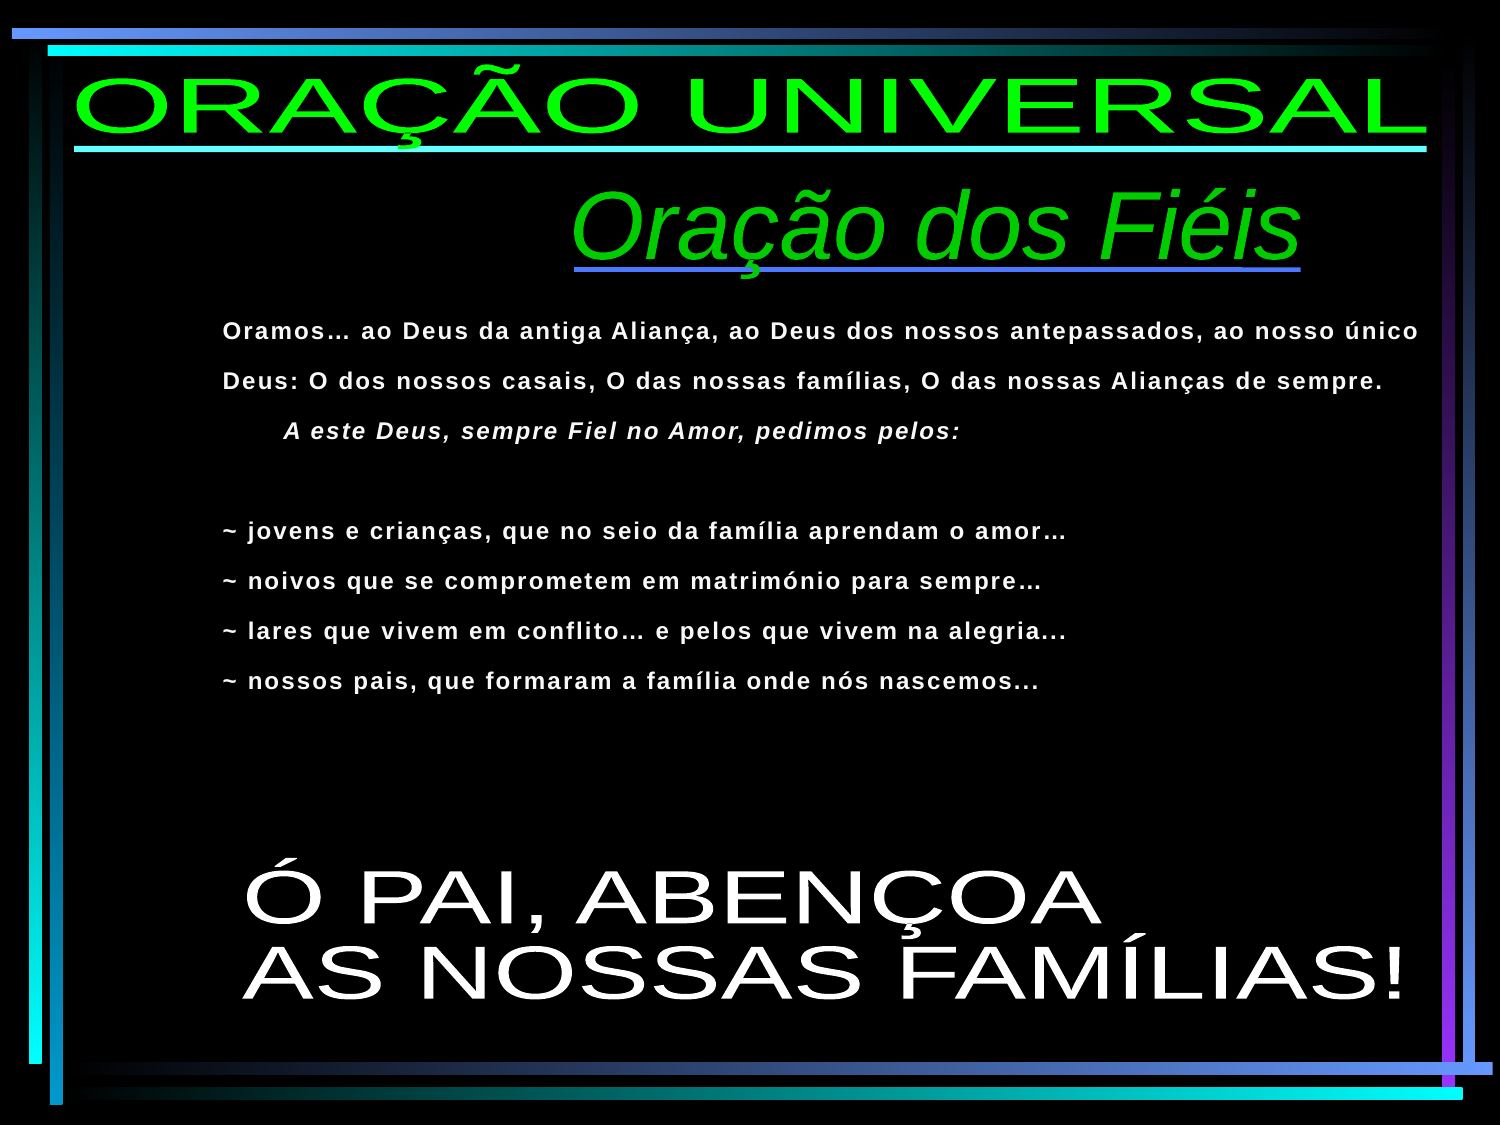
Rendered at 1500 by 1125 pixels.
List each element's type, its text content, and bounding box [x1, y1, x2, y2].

text_box Oramos… ao Deus da antiga Aliança, ao Deus dos nossos antepassados, ao nosso único Deus: O dos nossos casais, O das nossas famílias, O das nossas Alianças de sempre. A este Deus, sempre Fiel no Amor, pedimos pelos: ~ jovens e crianças, que no seio da família aprendam o amor… ~ noivos que se comprometem em matrimónio para sempre… ~ lares que vivem em conflito… e pelos que vivem na alegria... ~ nossos pais, que formaram a família onde nós nascemos... [57, 302, 1459, 718]
